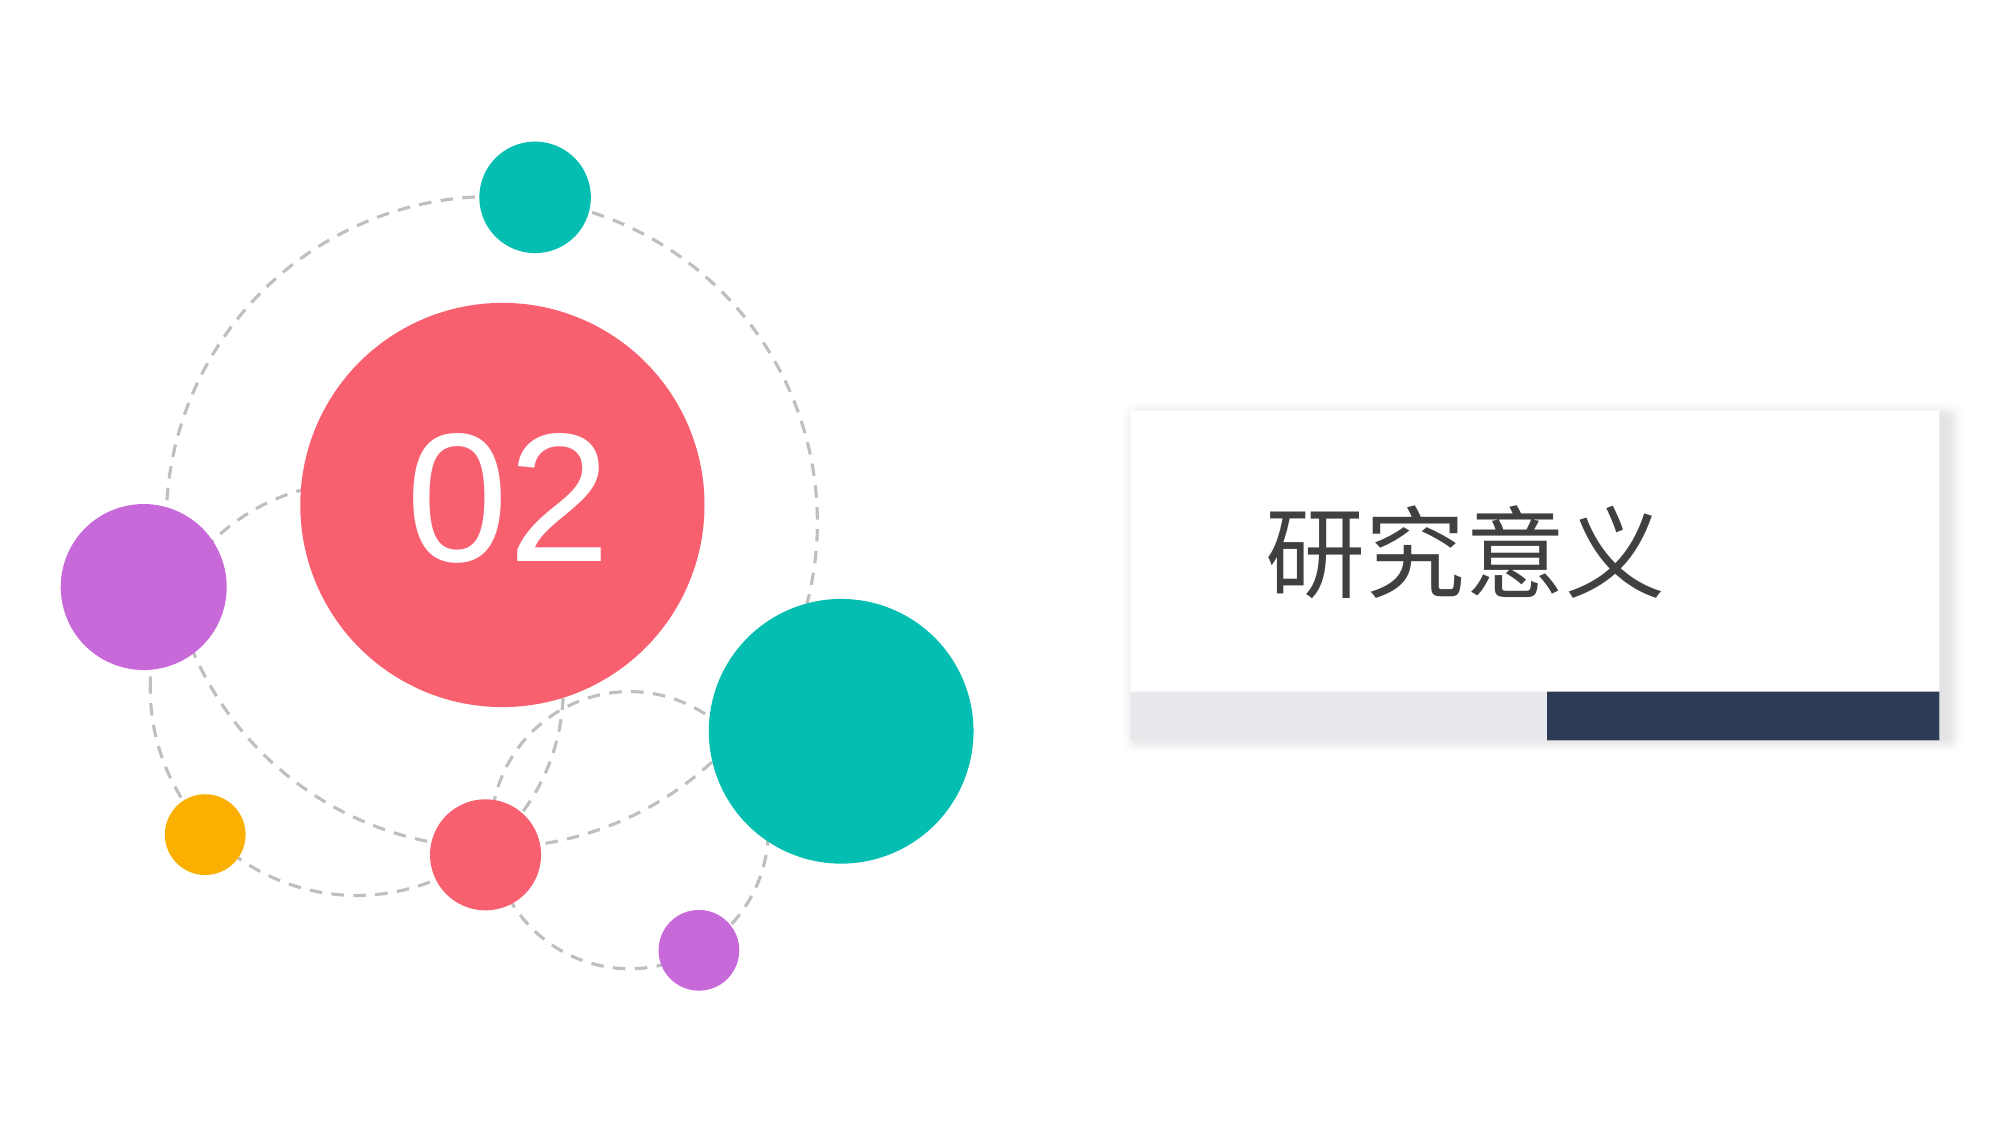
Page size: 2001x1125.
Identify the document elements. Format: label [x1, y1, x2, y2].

text_box [818, 598, 974, 864]
text_box [150, 196, 818, 969]
text_box [479, 141, 591, 196]
text_box [1130, 410, 1940, 741]
text_box [663, 969, 735, 991]
text_box [60, 504, 150, 671]
